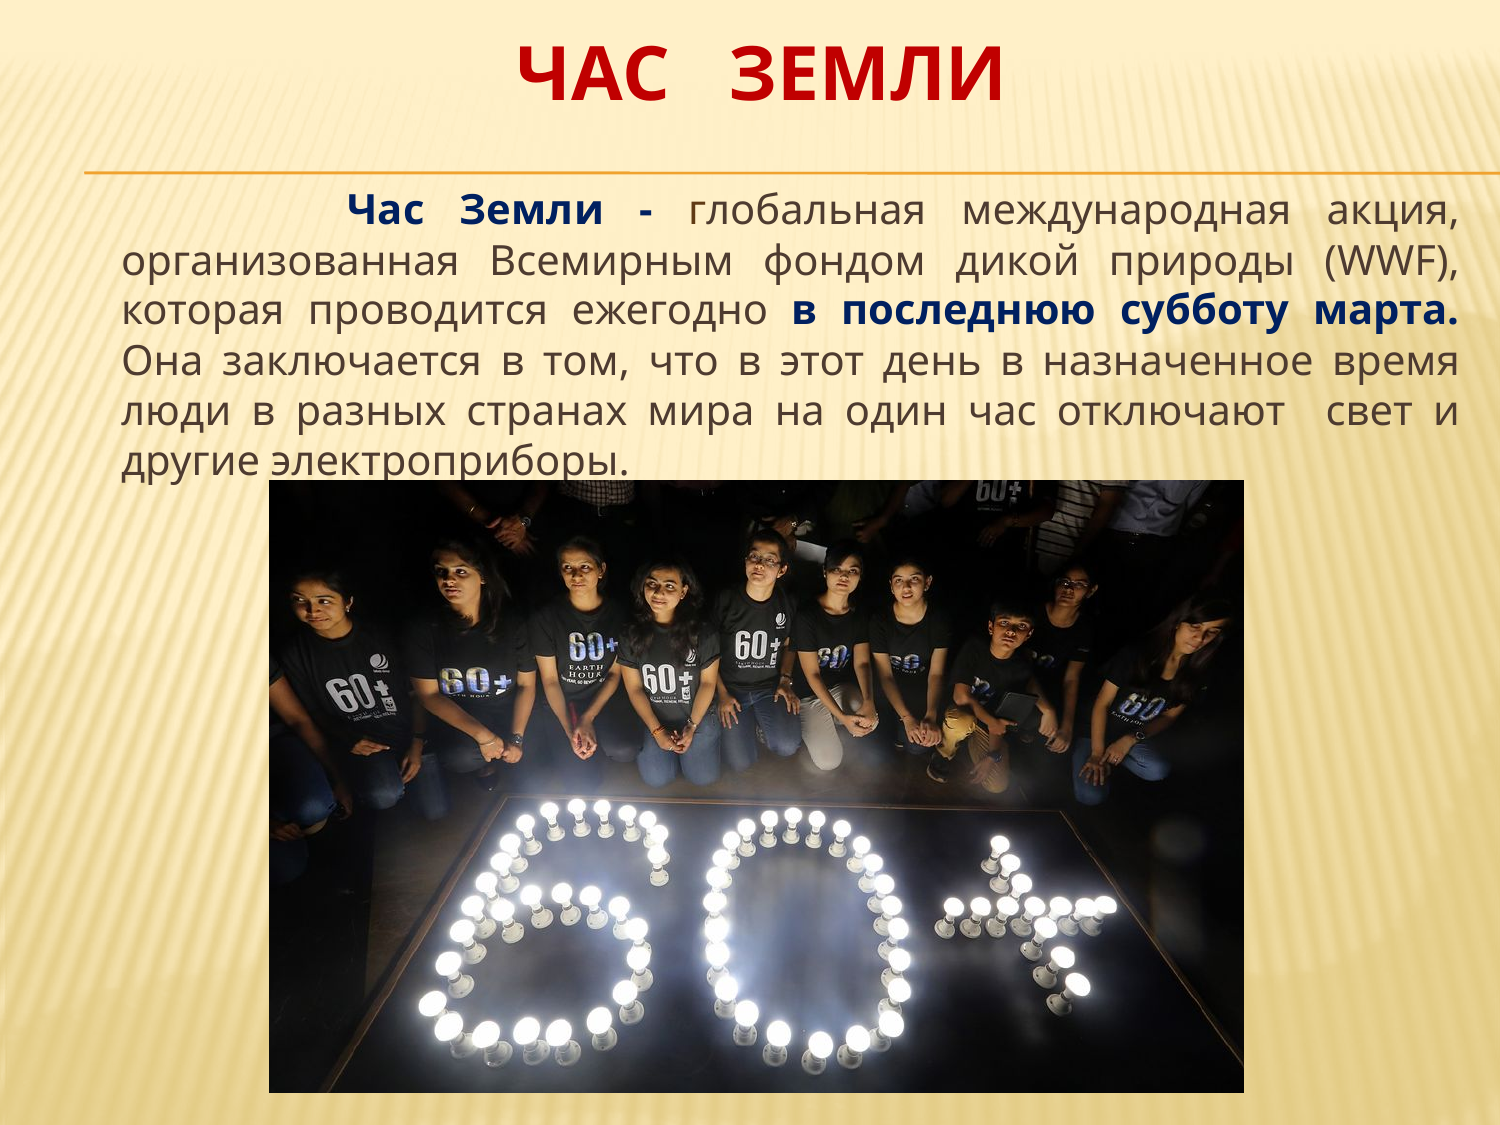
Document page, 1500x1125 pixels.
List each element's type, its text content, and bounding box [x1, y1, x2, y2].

picture [269, 480, 1245, 1093]
list Час Земли - глобальная международная акция, организованная Всемирным фондом дикой природы (WWF), которая проводится ежегодно в последнюю субботу марта. Она заключается в том, что в этот день в назначенное время люди в разных странах мира на один час отключают свет и другие электроприборы. [50, 175, 1475, 998]
title Час земли [50, 0, 1475, 141]
